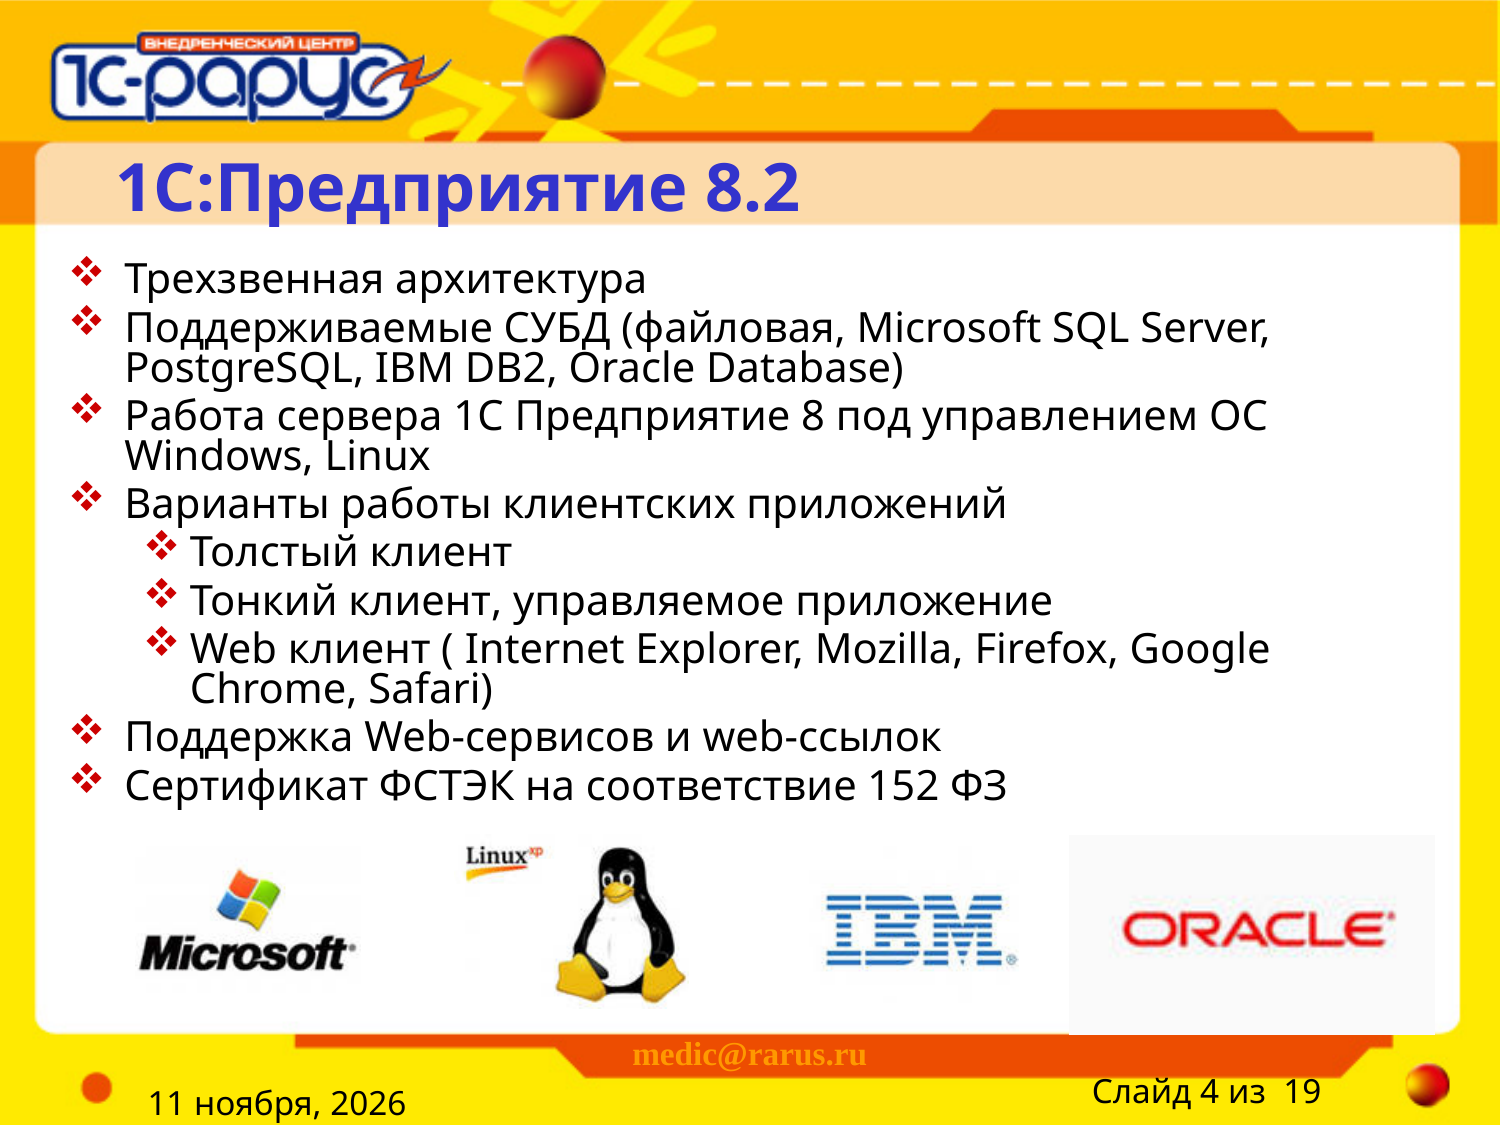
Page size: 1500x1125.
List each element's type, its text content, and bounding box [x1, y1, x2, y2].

list Трехзвенная архитектура Поддерживаемые СУБД (файловая, Microsoft SQL Server, PostgreSQL, IBM DB2, Oracle Database) Работа сервера 1С Предприятие 8 под управлением ОС Windows, Linux Варианты работы клиентских приложений Толстый клиент Тонкий клиент, управляемое приложение Web клиент ( Internet Explorer, Mozilla, Firefox, Google Chrome, Safari) Поддержка Web-сервисов и web-ссылок Сертификат ФСТЭК на соответствие 152 ФЗ [52, 243, 1413, 847]
text_box 18 мая 2011 г. [123, 1034, 644, 1125]
title 1С:Предприятие 8.2 [100, 136, 1454, 232]
picture [0, 0, 1500, 1125]
text_box medic@rarus.ru [512, 1024, 988, 1103]
